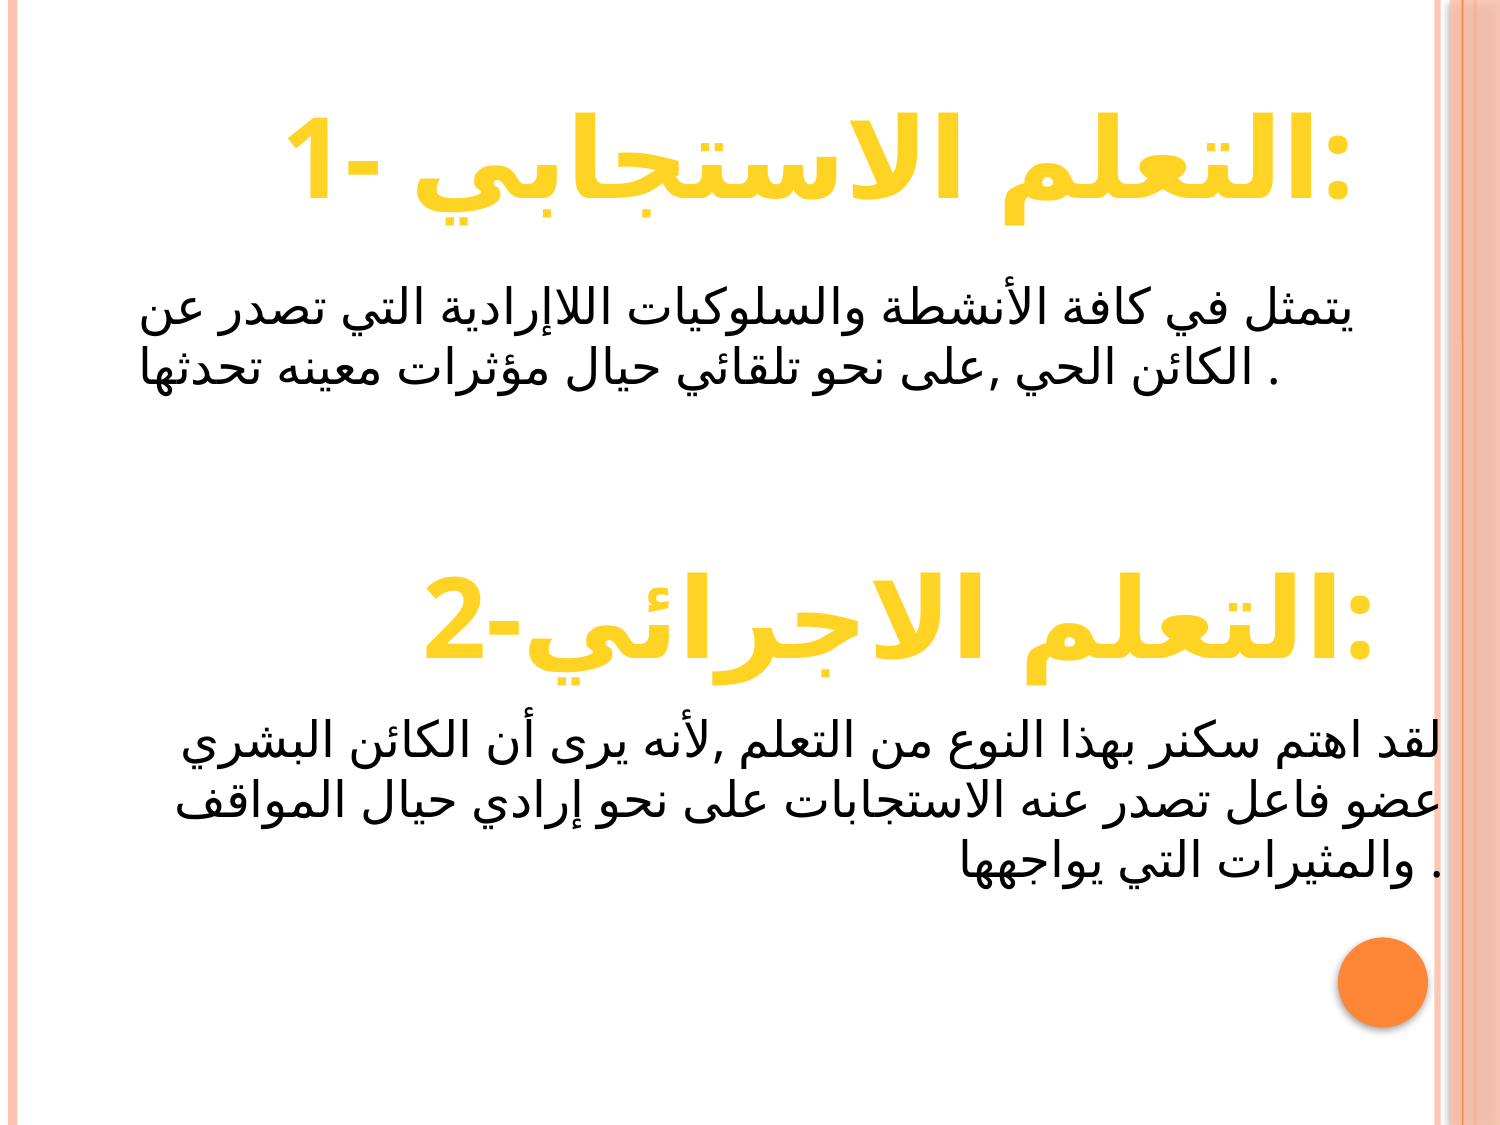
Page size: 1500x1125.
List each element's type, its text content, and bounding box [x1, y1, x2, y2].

text_box يتمثل في كافة الأنشطة والسلوكيات اللاإرادية التي تصدر عن الكائن الحي ,على نحو تلقائي حيال مؤثرات معينه تحدثها . [123, 267, 1412, 402]
text_box 1- التعلم الاستجابي: [265, 78, 1370, 229]
text_box لقد اهتم سكنر بهذا النوع من التعلم ,لأنه يرى أن الكائن البشري عضو فاعل تصدر عنه الاستجابات على نحو إرادي حيال المواقف والمثيرات التي يواجهها . [64, 699, 1459, 895]
text_box 2-التعلم الاجرائي: [407, 538, 1392, 689]
